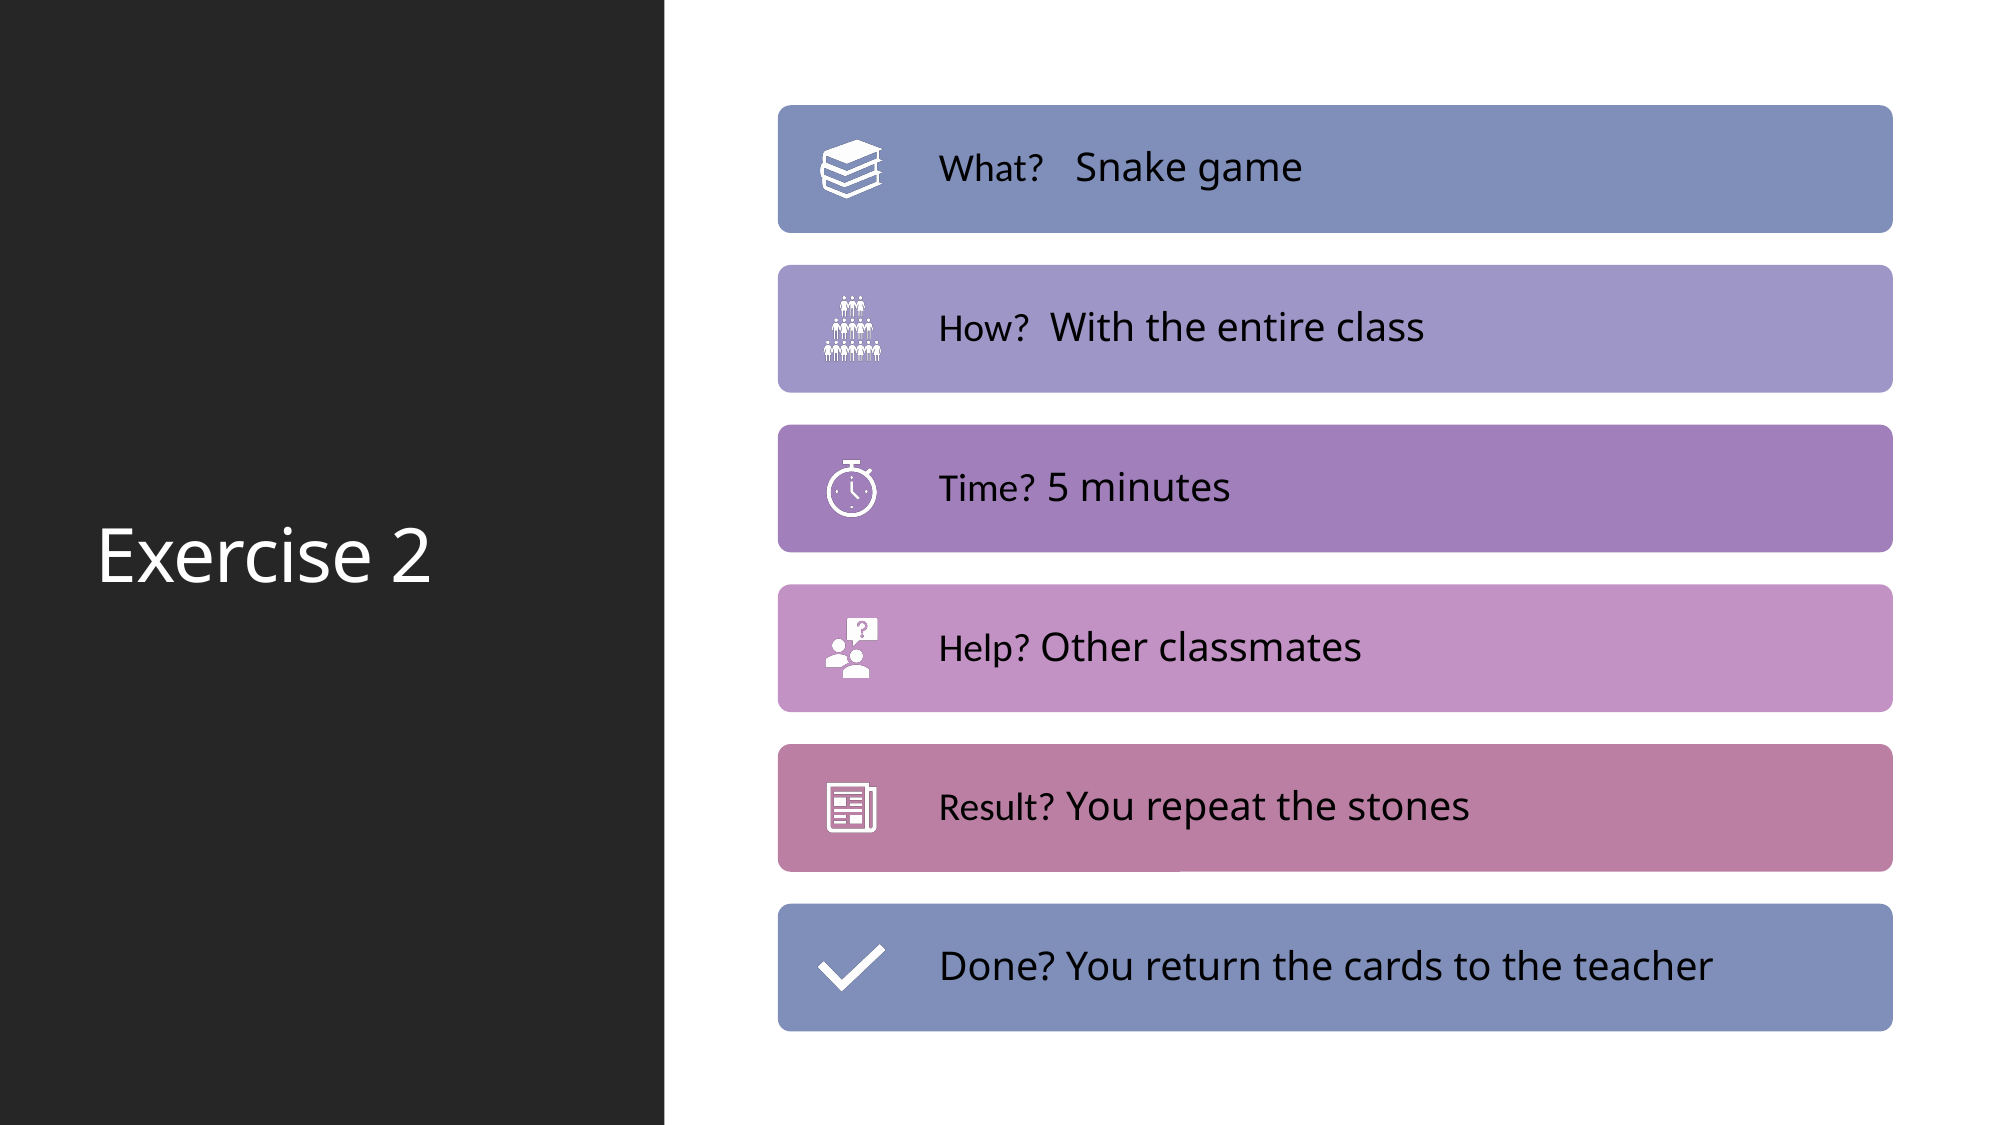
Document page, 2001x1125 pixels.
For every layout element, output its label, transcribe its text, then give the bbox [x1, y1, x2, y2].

text_box [666, 0, 2000, 1125]
text_box [0, 0, 666, 1125]
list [777, 104, 1894, 1033]
title Exercise 2 [80, 84, 587, 1032]
